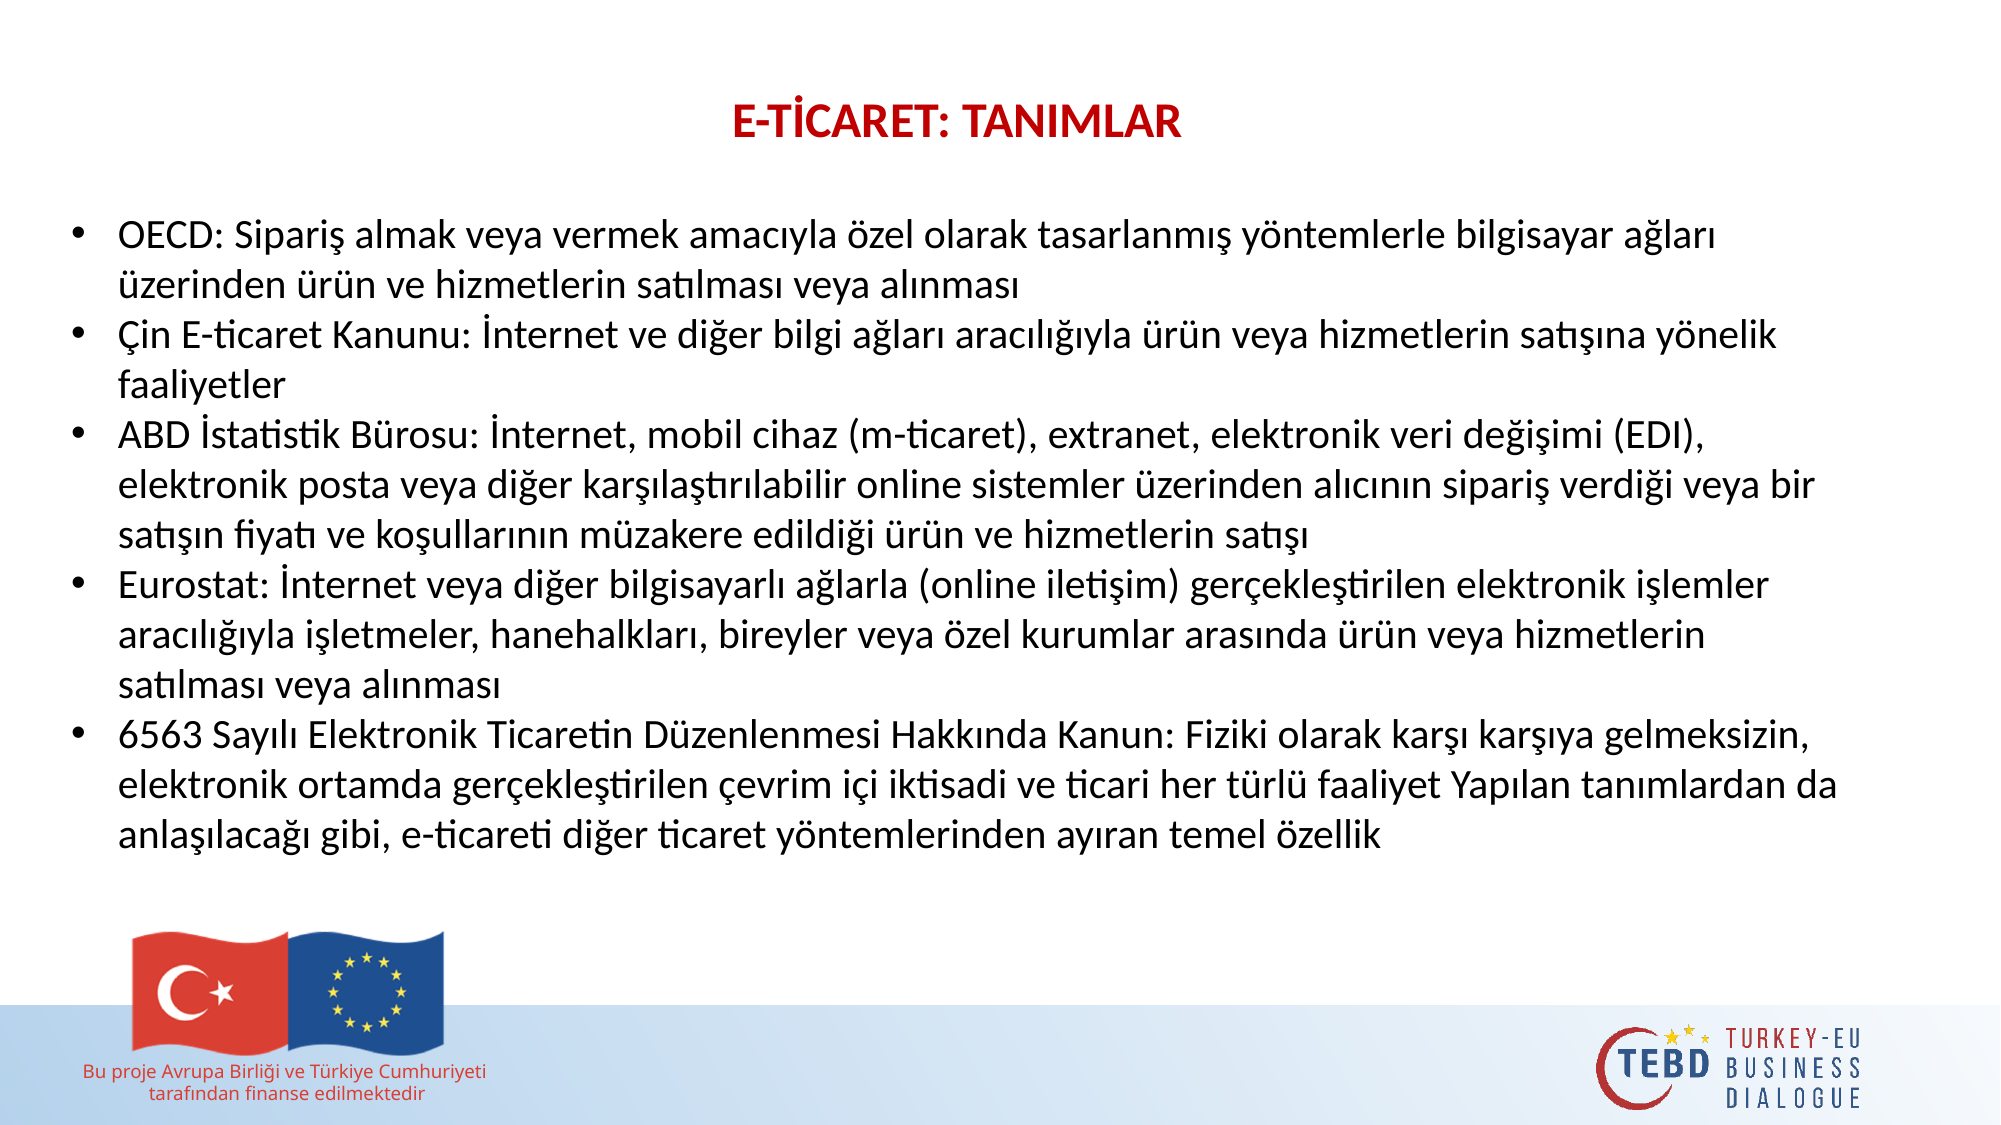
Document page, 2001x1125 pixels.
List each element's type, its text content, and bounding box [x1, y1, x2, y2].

picture [1596, 1024, 1859, 1110]
text_box [0, 1004, 2000, 1125]
text_box E-TİCARET: TANIMLAR OECD: Sipariş almak veya vermek amacıyla özel olarak tasarlanmış yöntemlerle bilgisayar ağları üzerinden ürün ve hizmetlerin satılması veya alınması Çin E-ticaret Kanunu: İnternet ve diğer bilgi ağları aracılığıyla ürün veya hizmetlerin satışına yönelik faaliyetler ABD İstatistik Bürosu: İnternet, mobil cihaz (m-ticaret), extranet, elektronik veri değişimi (EDI), elektronik posta veya diğer karşılaştırılabilir online sistemler üzerinden alıcının sipariş verdiği veya bir satışın fiyatı ve koşullarının müzakere edildiği ürün ve hizmetlerin satışı Eurostat: İnternet veya diğer bilgisayarlı ağlarla (online iletişim) gerçekleştirilen elektronik işlemler aracılığıyla işletmeler, hanehalkları, bireyler veya özel kurumlar arasında ürün veya hizmetlerin satılması veya alınması 6563 Sayılı Elektronik Ticaretin Düzenlenmesi Hakkında Kanun: Fiziki olarak karşı karşıya gelmeksizin, elektronik ortamda gerçekleştirilen çevrim içi iktisadi ve ticari her türlü faaliyet Yapılan tanımlardan da anlaşılacağı gibi, e-ticareti diğer ticaret yöntemlerinden ayıran temel özellik [56, 79, 1859, 865]
picture [123, 923, 450, 1062]
text_box Bu proje Avrupa Birliği ve Türkiye Cumhuriyeti tarafından finanse edilmektedir [0, 1052, 618, 1112]
